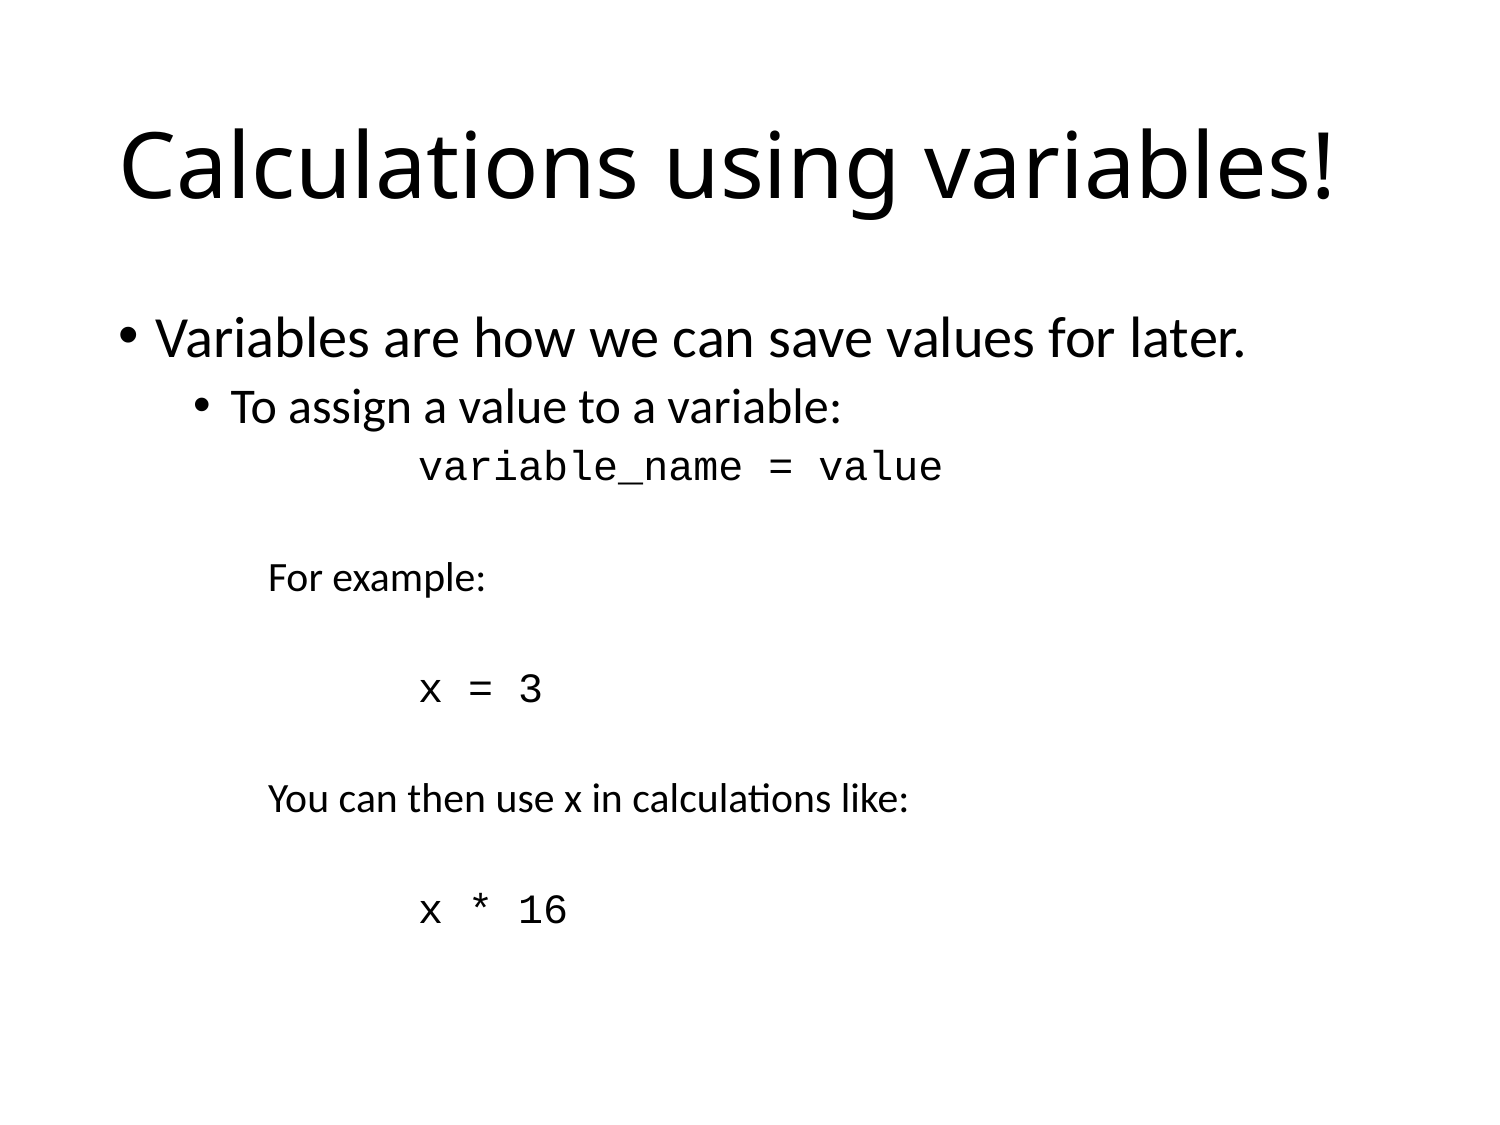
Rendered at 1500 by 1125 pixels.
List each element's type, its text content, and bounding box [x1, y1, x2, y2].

list Variables are how we can save values for later. To assign a value to a variable: variable_name = value For example: x = 3 You can then use x in calculations like: x * 16 [103, 299, 1397, 1014]
title Calculations using variables! [103, 59, 1397, 278]
